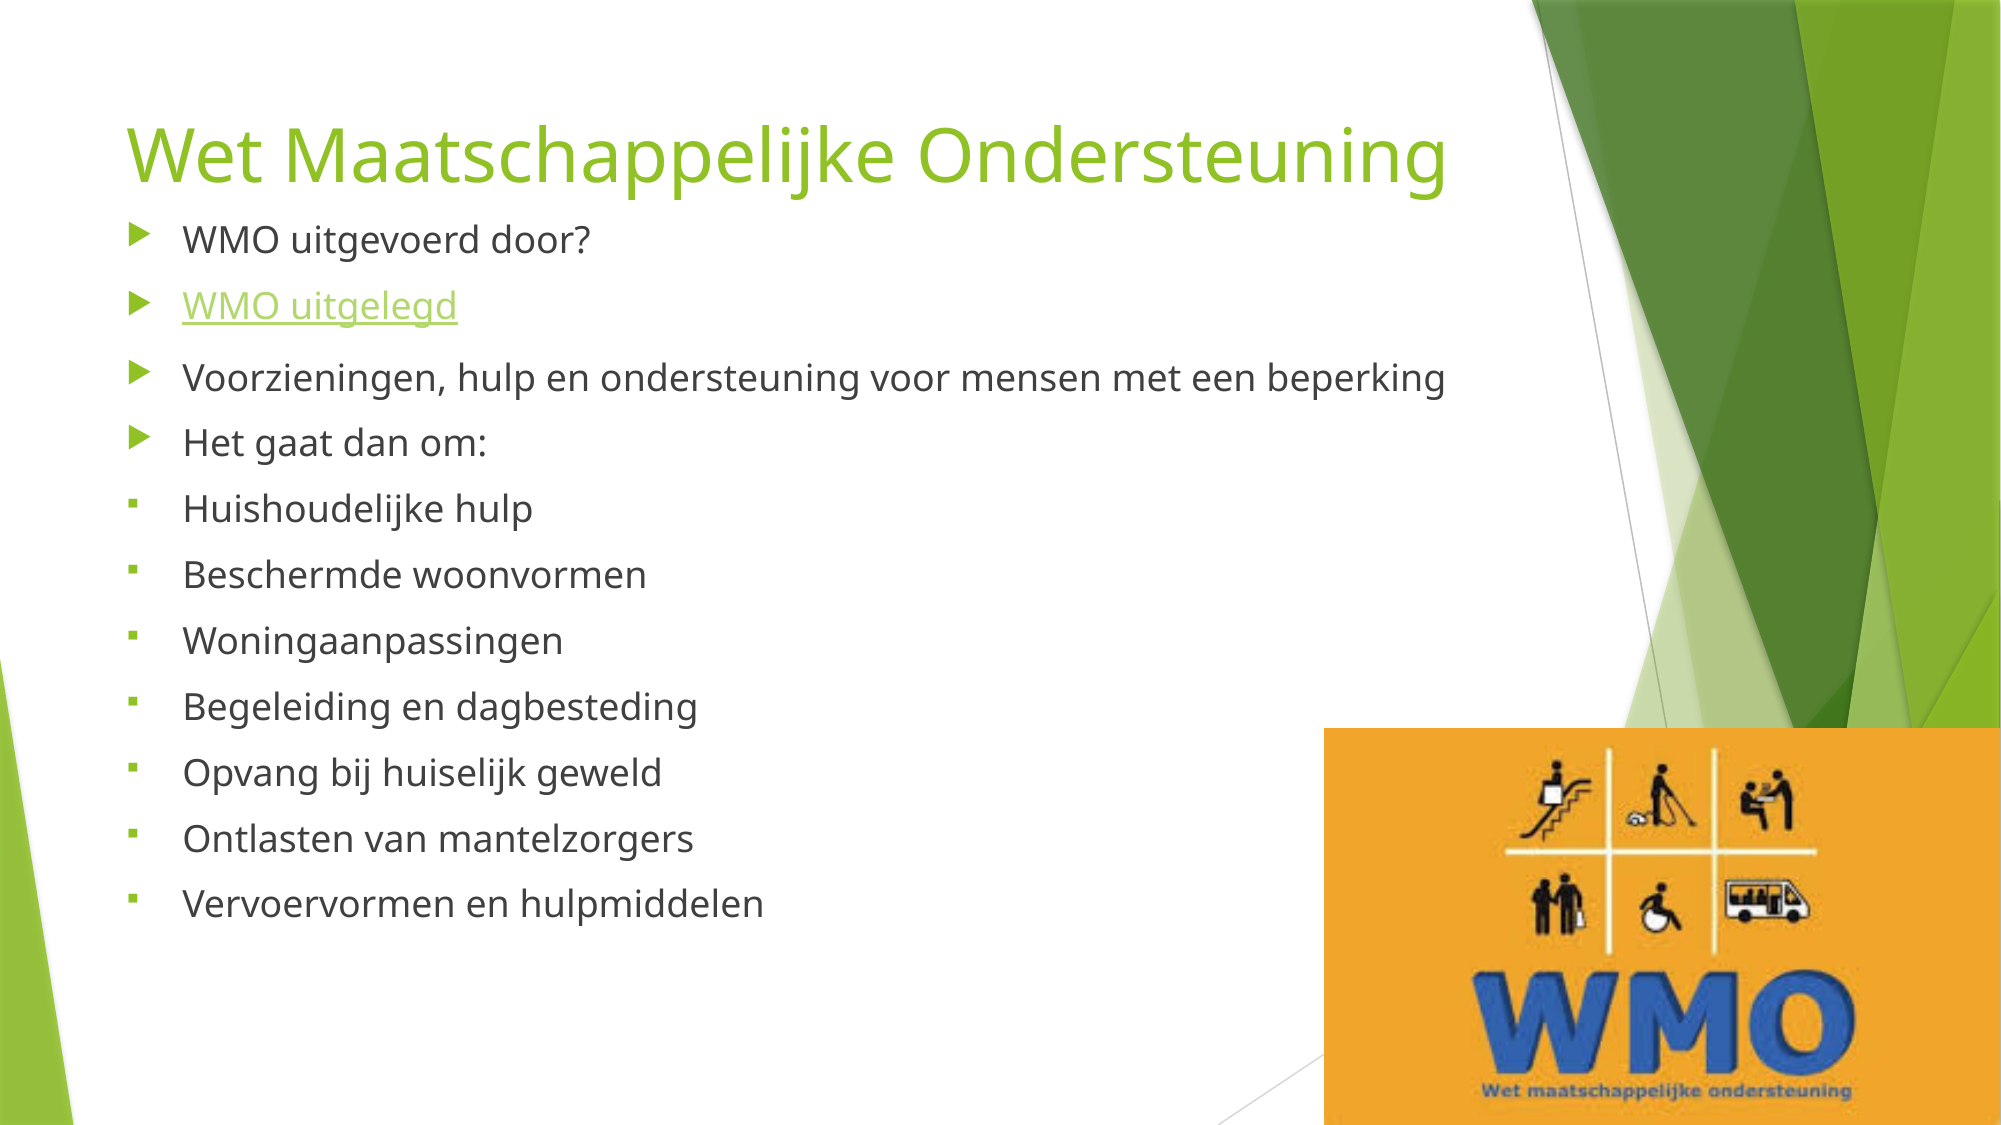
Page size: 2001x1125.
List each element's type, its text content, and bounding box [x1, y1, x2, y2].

title Wet Maatschappelijke Ondersteuning [111, 99, 1522, 208]
picture [1324, 728, 2000, 1125]
list WMO uitgevoerd door? WMO uitgelegd Voorzieningen, hulp en ondersteuning voor mensen met een beperking Het gaat dan om: Huishoudelijke hulp Beschermde woonvormen Woningaanpassingen Begeleiding en dagbesteding Opvang bij huiselijk geweld Ontlasten van mantelzorgers Vervoervormen en hulpmiddelen [111, 208, 1522, 1003]
